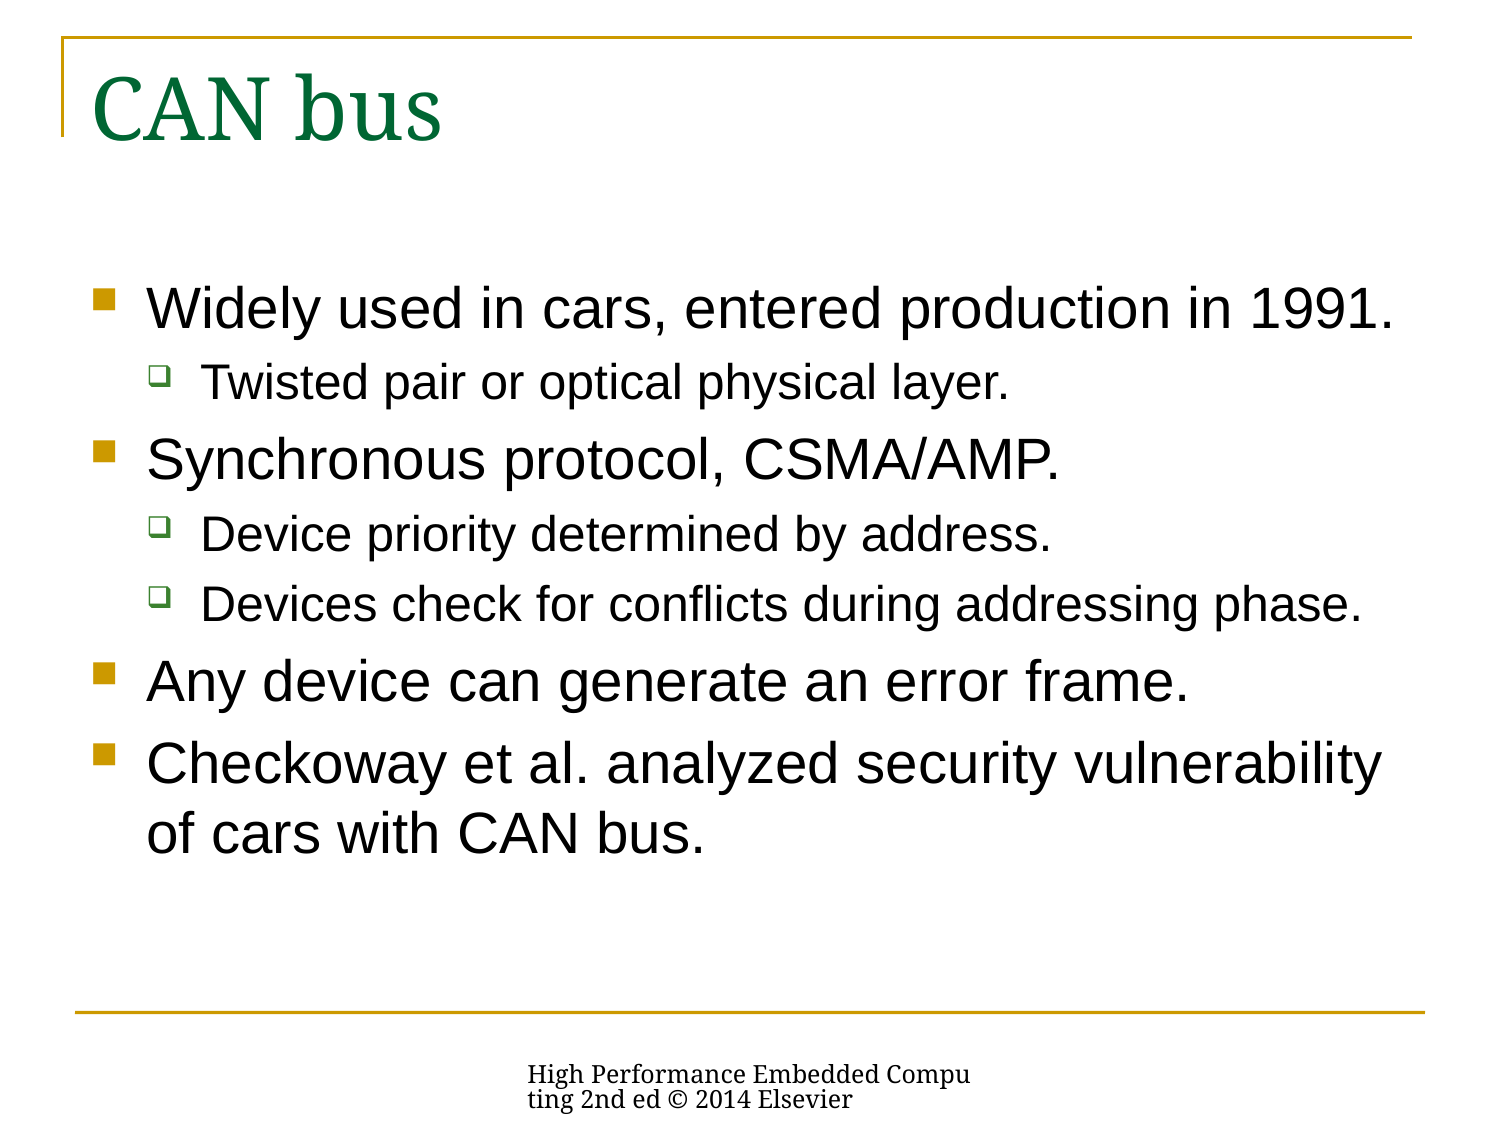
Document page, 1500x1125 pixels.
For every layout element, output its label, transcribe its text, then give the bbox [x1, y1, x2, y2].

list Widely used in cars, entered production in 1991. Twisted pair or optical physical layer. Synchronous protocol, CSMA/AMP. Device priority determined by address. Devices check for conflicts during addressing phase. Any device can generate an error frame. Checkoway et al. analyzed security vulnerability of cars with CAN bus. [75, 262, 1425, 1006]
footer High Performance Embedded Computing 2nd ed © 2014 Elsevier [512, 1025, 988, 1100]
title CAN bus [75, 45, 1425, 233]
